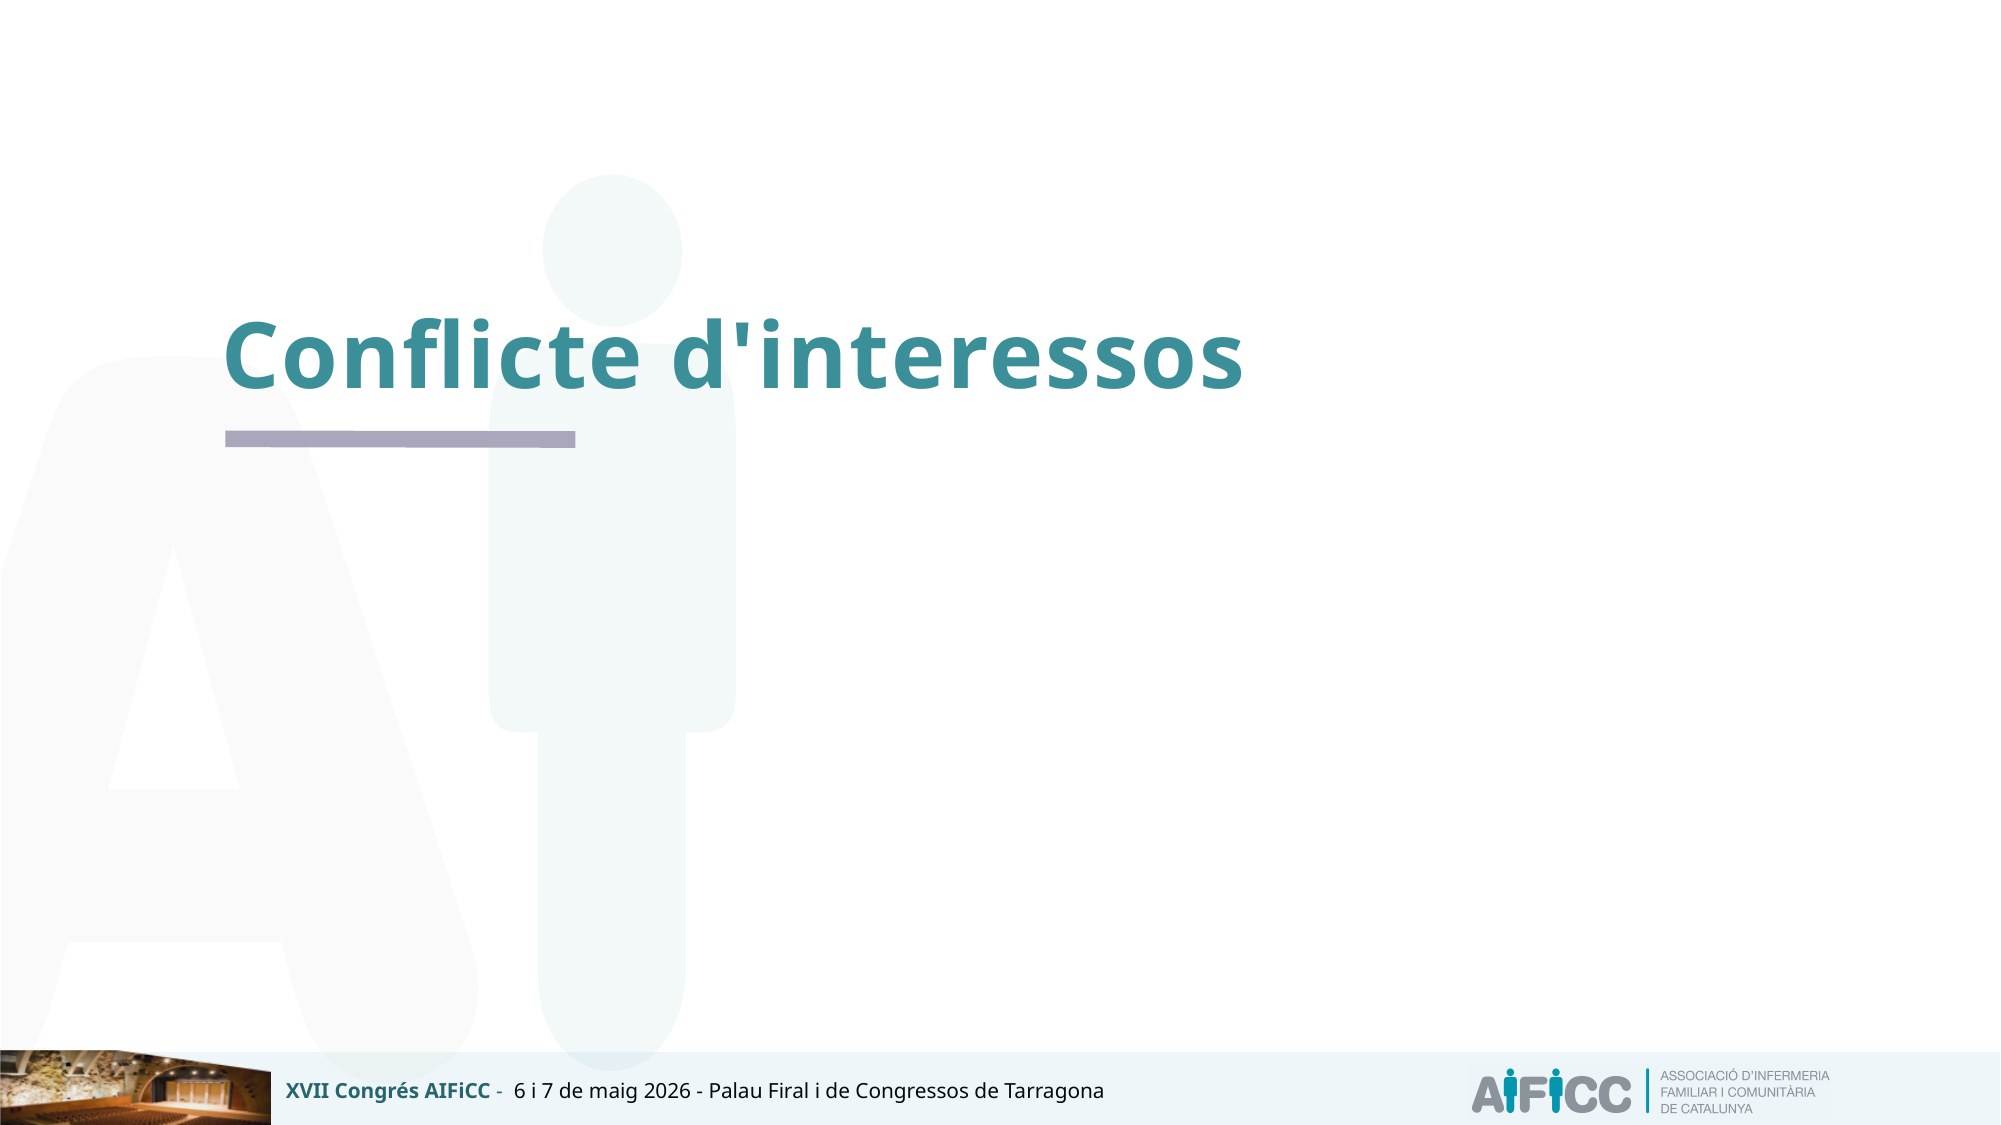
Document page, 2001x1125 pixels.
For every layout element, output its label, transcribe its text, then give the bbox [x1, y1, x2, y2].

picture [1468, 1063, 1834, 1120]
picture [0, 174, 736, 1125]
title Conflicte d'interessos [220, 193, 1921, 407]
